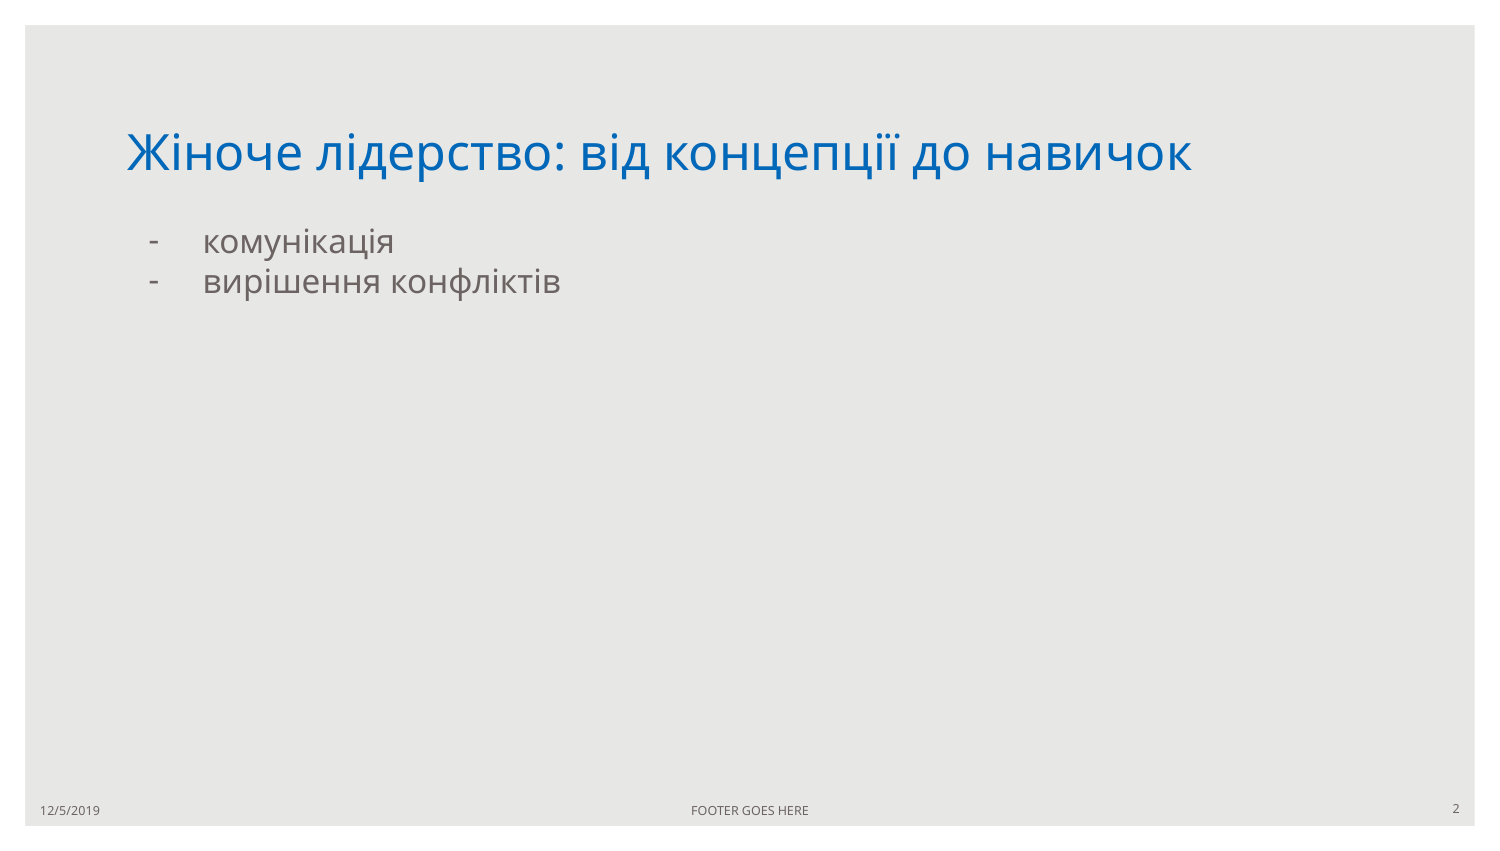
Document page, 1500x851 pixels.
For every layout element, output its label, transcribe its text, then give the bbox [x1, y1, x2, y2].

footer FOOTER GOES HERE [512, 794, 988, 826]
title Жіноче лідерство: від концепції до навичок [112, 112, 1388, 188]
slide_number ‹#› [1125, 794, 1475, 826]
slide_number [24, 794, 375, 826]
list комунікація вирішення конфліктів [112, 212, 1388, 738]
